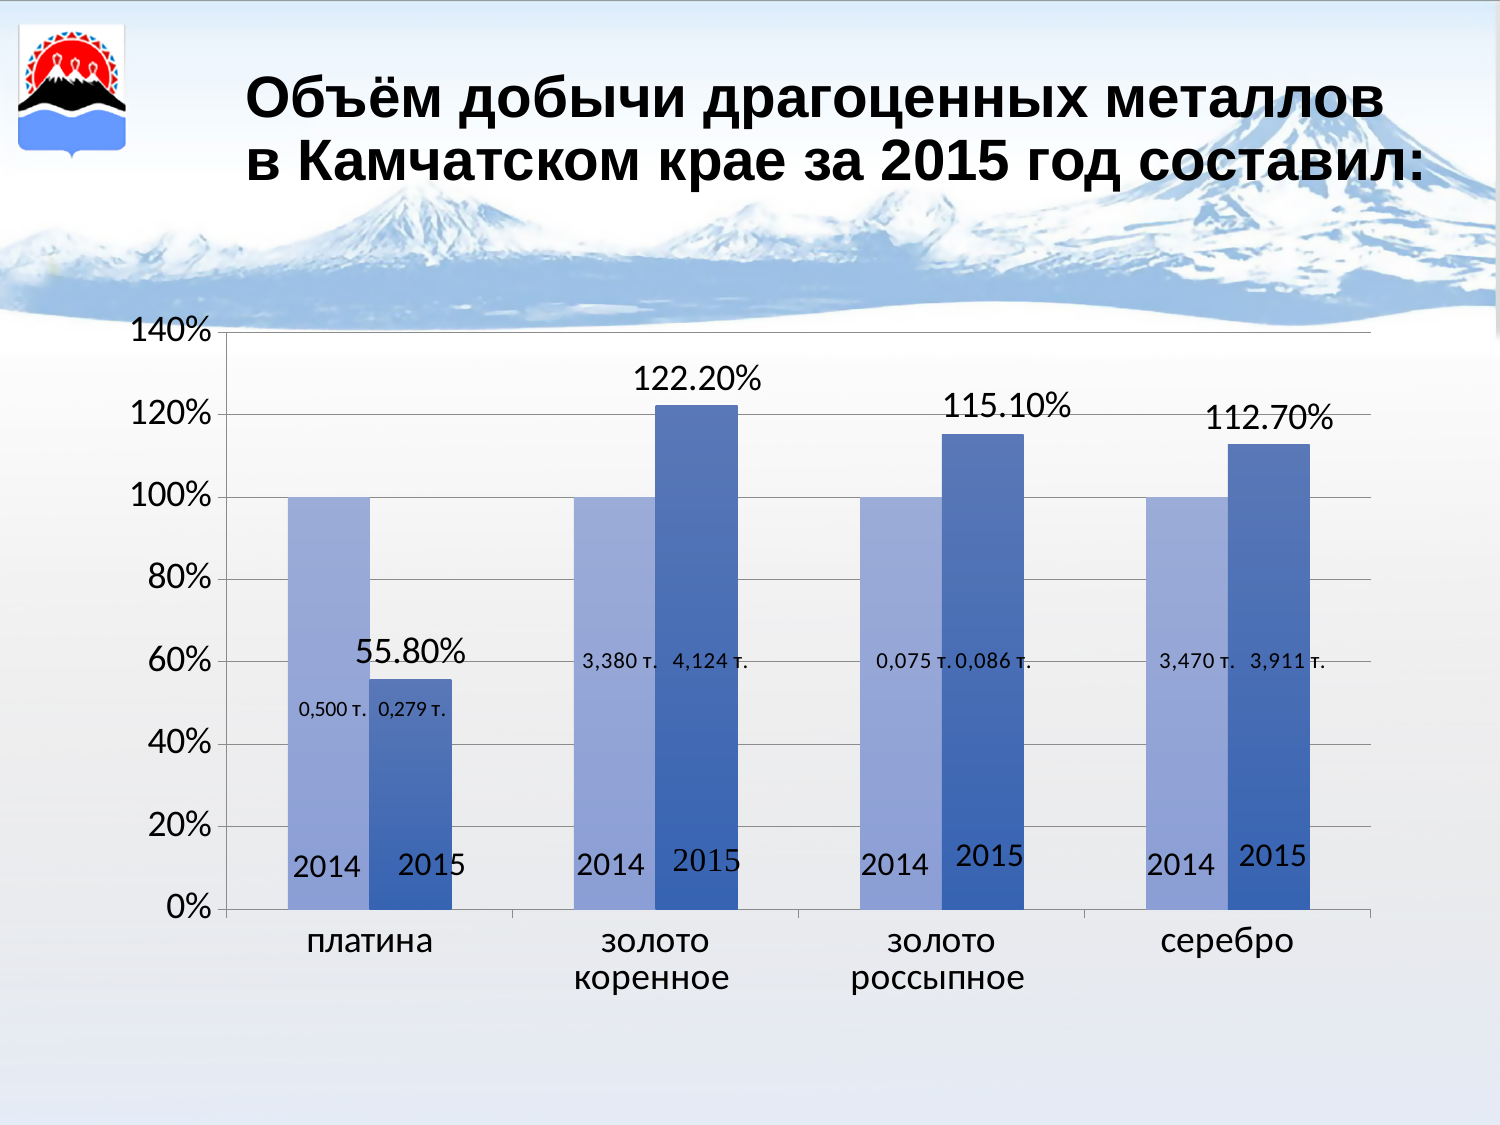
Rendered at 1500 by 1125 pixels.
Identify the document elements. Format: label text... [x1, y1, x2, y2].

title Объём добычи драгоценных металлов в Камчатском крае за 2015 год составил: [230, 42, 1447, 218]
picture [0, 0, 1500, 1125]
chart [103, 299, 1397, 1014]
